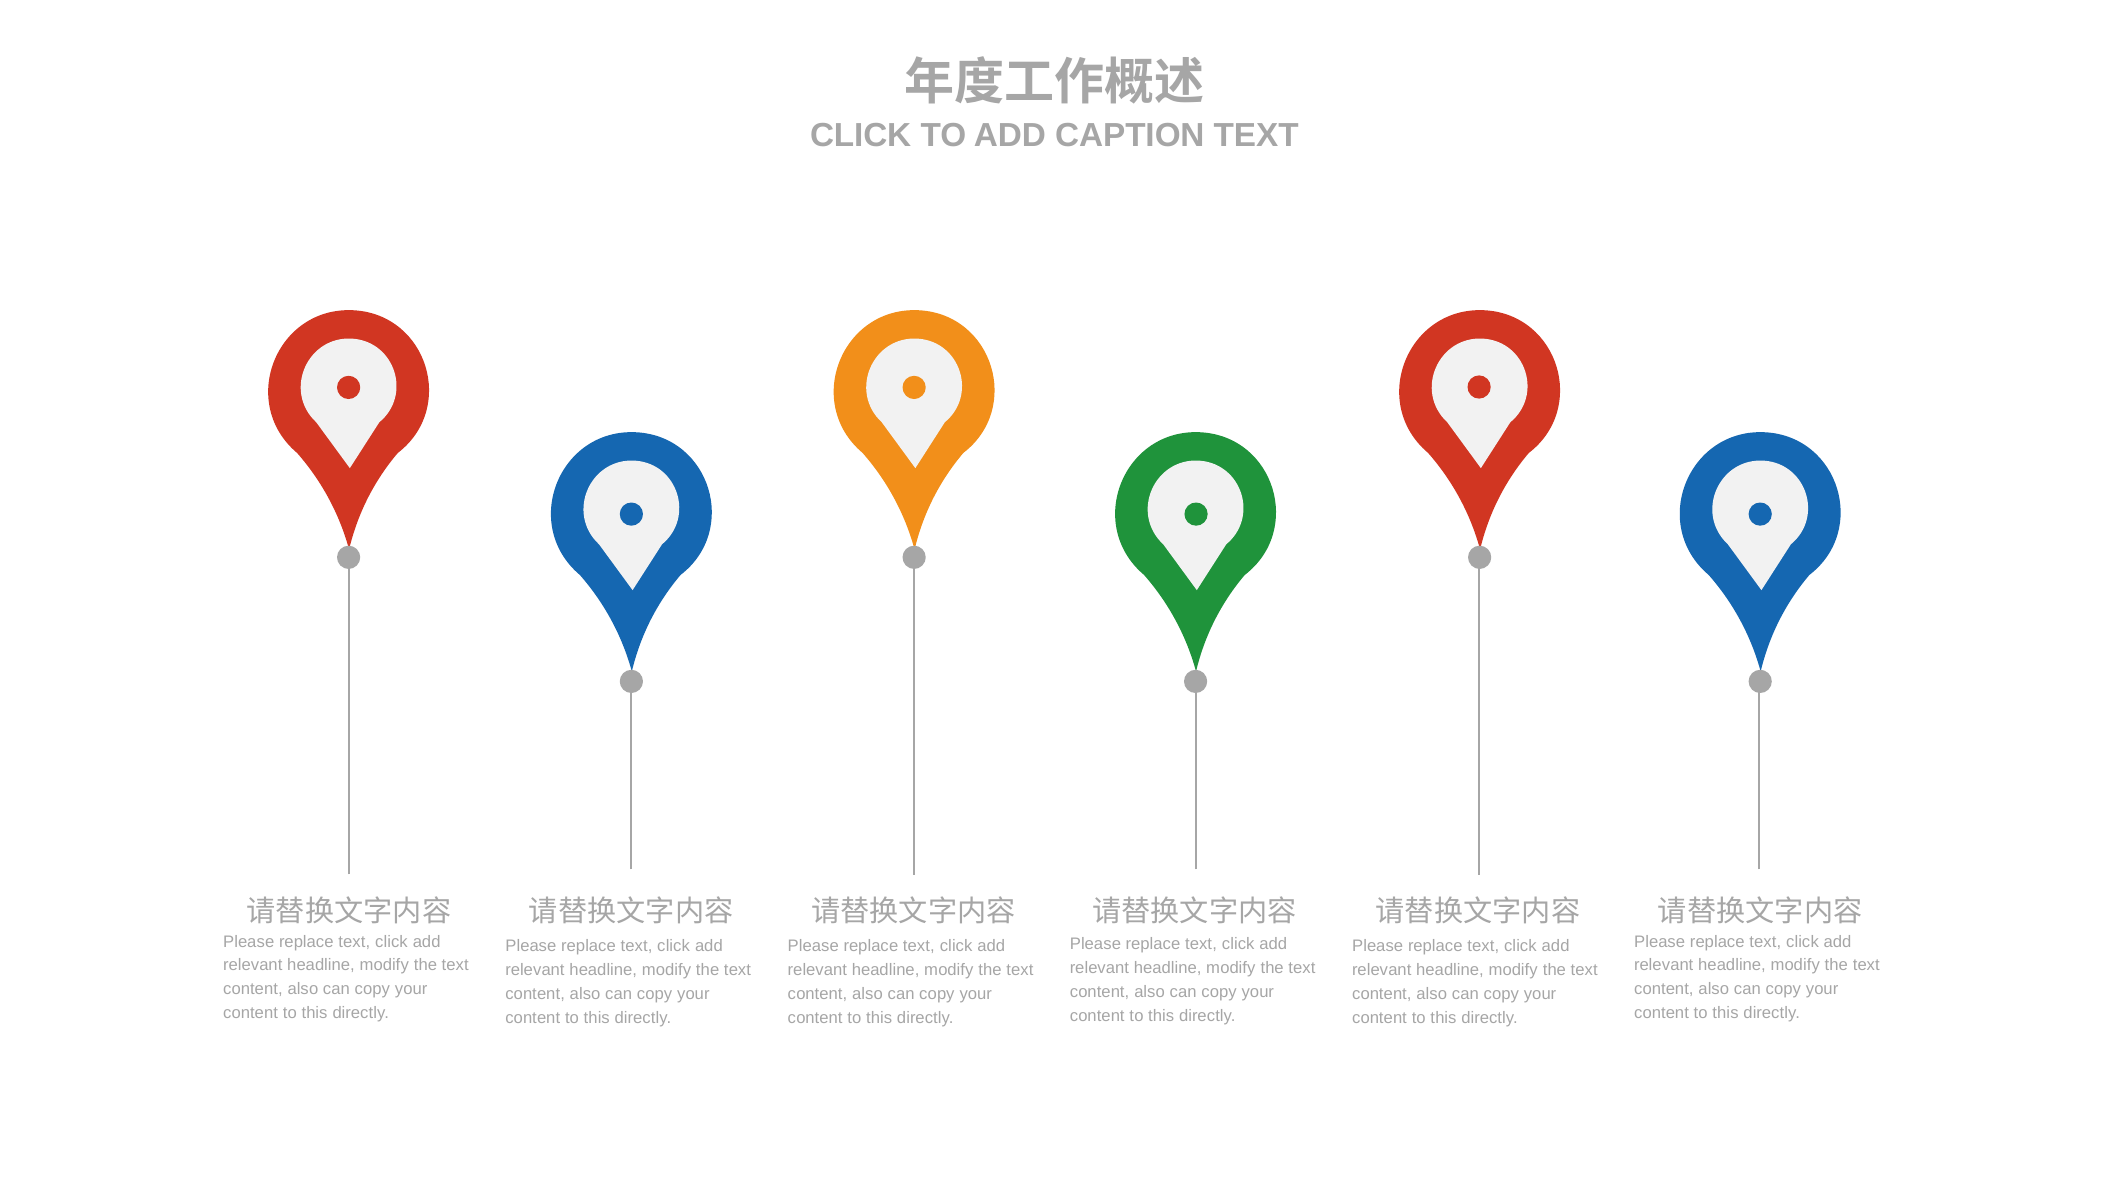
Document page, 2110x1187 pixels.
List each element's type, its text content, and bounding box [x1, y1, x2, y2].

text_box CLICK TO ADD CAPTION TEXT [790, 113, 1319, 154]
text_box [1351, 310, 1604, 1027]
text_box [223, 310, 475, 1022]
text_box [1069, 432, 1322, 1024]
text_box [1634, 432, 1887, 1022]
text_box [505, 432, 758, 1027]
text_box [787, 310, 1040, 1027]
text_box 年度工作概述 [865, 48, 1245, 110]
